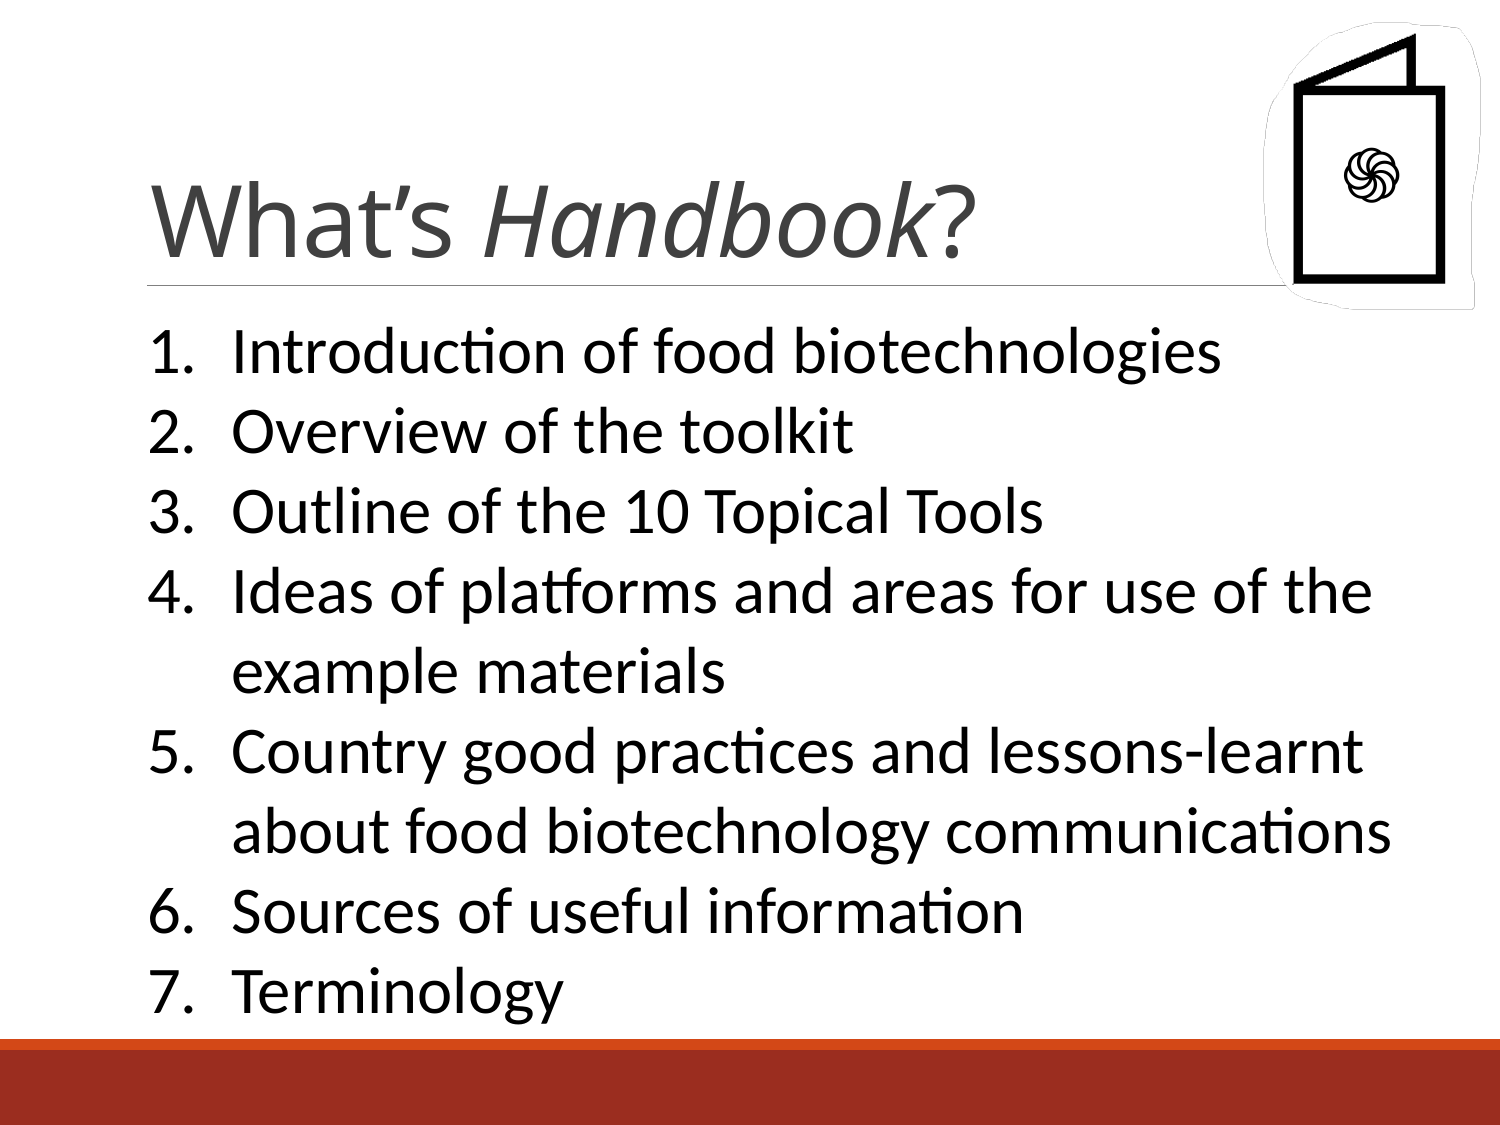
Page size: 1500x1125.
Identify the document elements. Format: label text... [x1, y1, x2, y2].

title What’s Handbook? [135, 47, 1255, 285]
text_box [1258, 16, 1487, 316]
text_box Introduction of food biotechnologies Overview of the toolkit Outline of the 10 Topical Tools Ideas of platforms and areas for use of the example materials Country good practices and lessons-learnt about food biotechnology communications Sources of useful information Terminology [132, 299, 1500, 1034]
